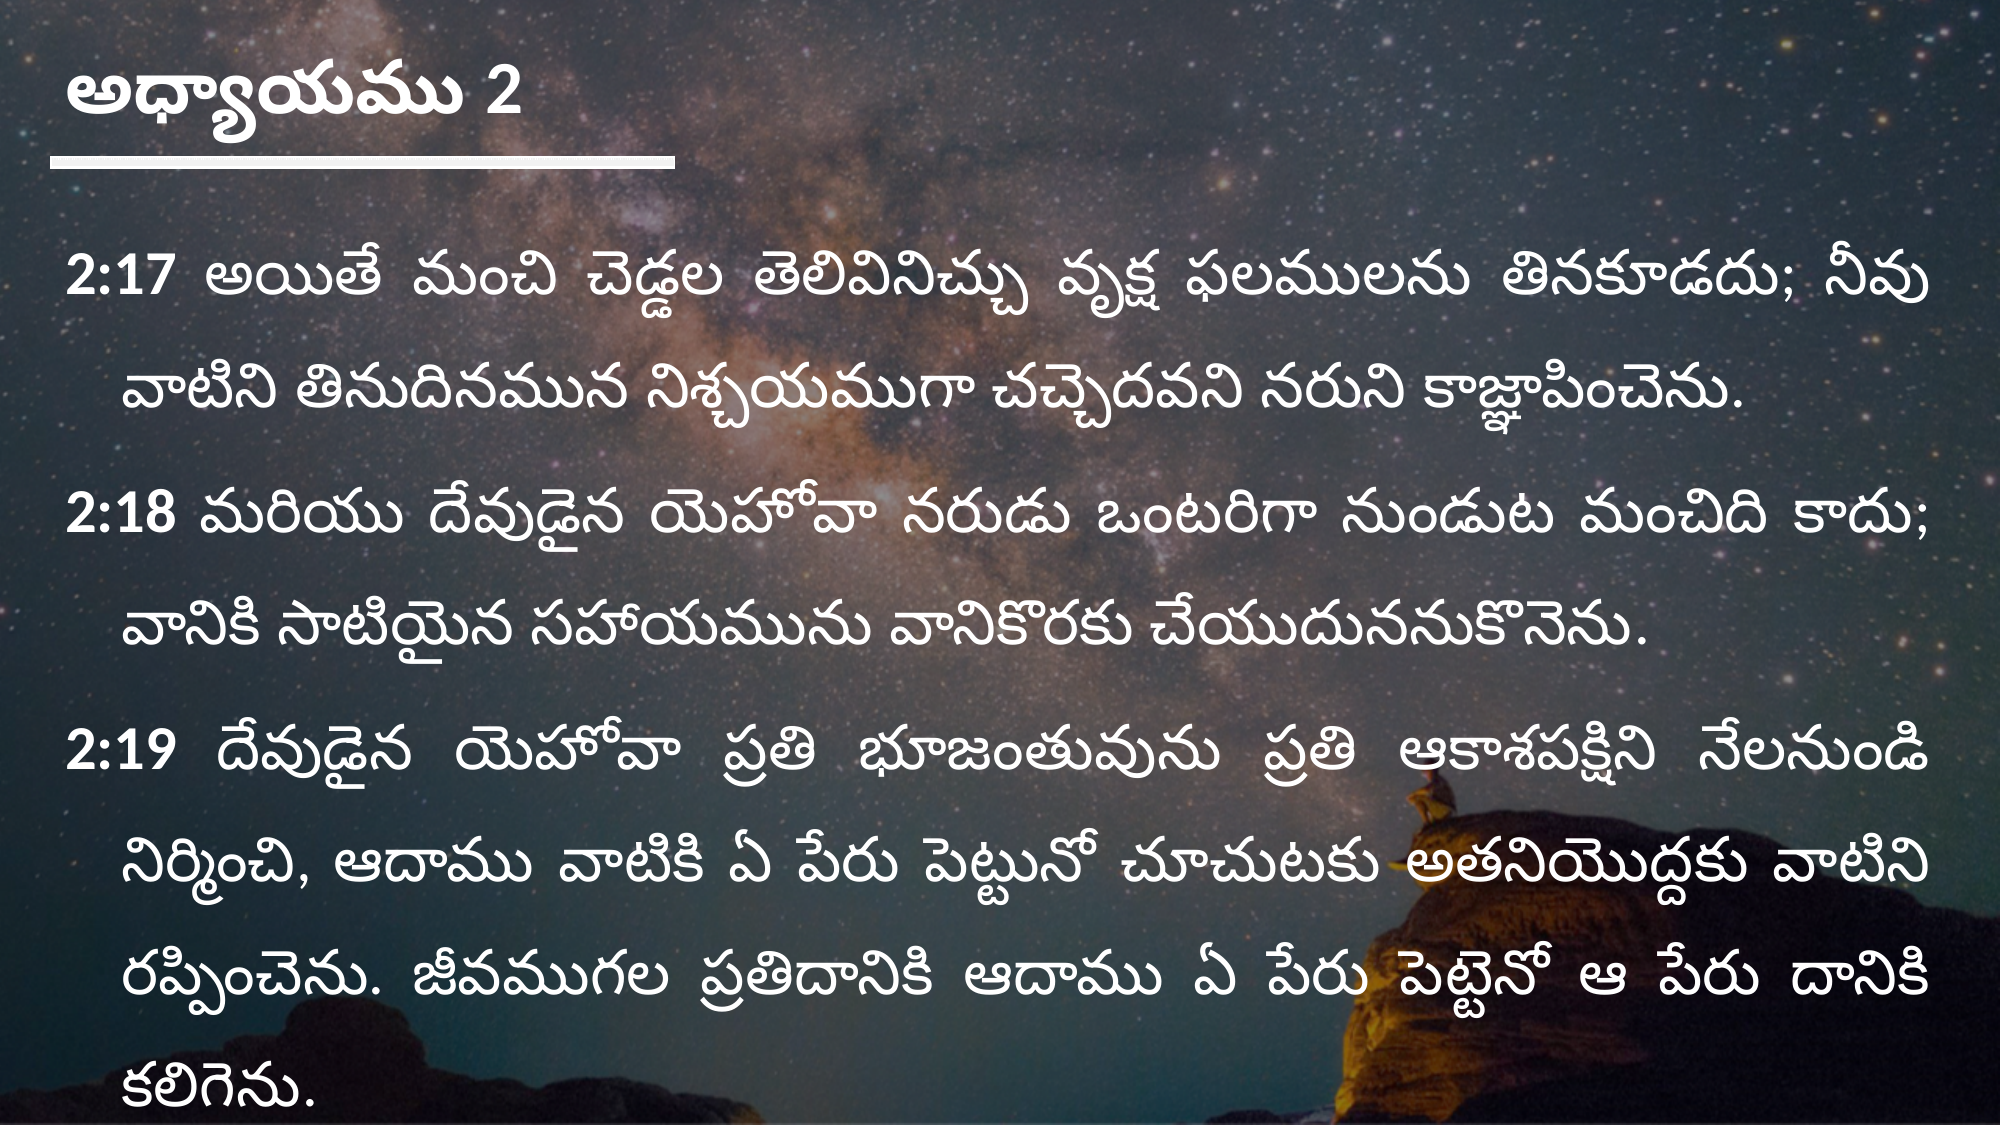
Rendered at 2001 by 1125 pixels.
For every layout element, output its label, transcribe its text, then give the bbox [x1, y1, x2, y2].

title అధ్యాయము 2 [50, 0, 1925, 167]
list 2:17 అయితే మంచి చెడ్డల తెలివినిచ్చు వృక్ష ఫలములను తినకూడదు; నీవు వాటిని తినుదినమున నిశ్చయముగా చచ్చెదవని నరుని కాజ్ఞాపించెను. 2:18 మరియు దేవుడైన యెహోవా నరుడు ఒంటరిగా నుండుట మంచిది కాదు; వానికి సాటియైన సహాయమును వానికొరకు చేయుదుననుకొనెను. 2:19 దేవుడైన యెహోవా ప్రతి భూజంతువును ప్రతి ఆకాశపక్షిని నేలనుండి నిర్మించి, ఆదాము వాటికి ఏ పేరు పెట్టునో చూచుటకు అతనియొద్దకు వాటిని రప్పించెను. జీవముగల ప్రతిదానికి ఆదాము ఏ పేరు పెట్టెనో ఆ పేరు దానికి కలిగెను. [50, 187, 1946, 1063]
picture [0, 0, 2000, 1125]
